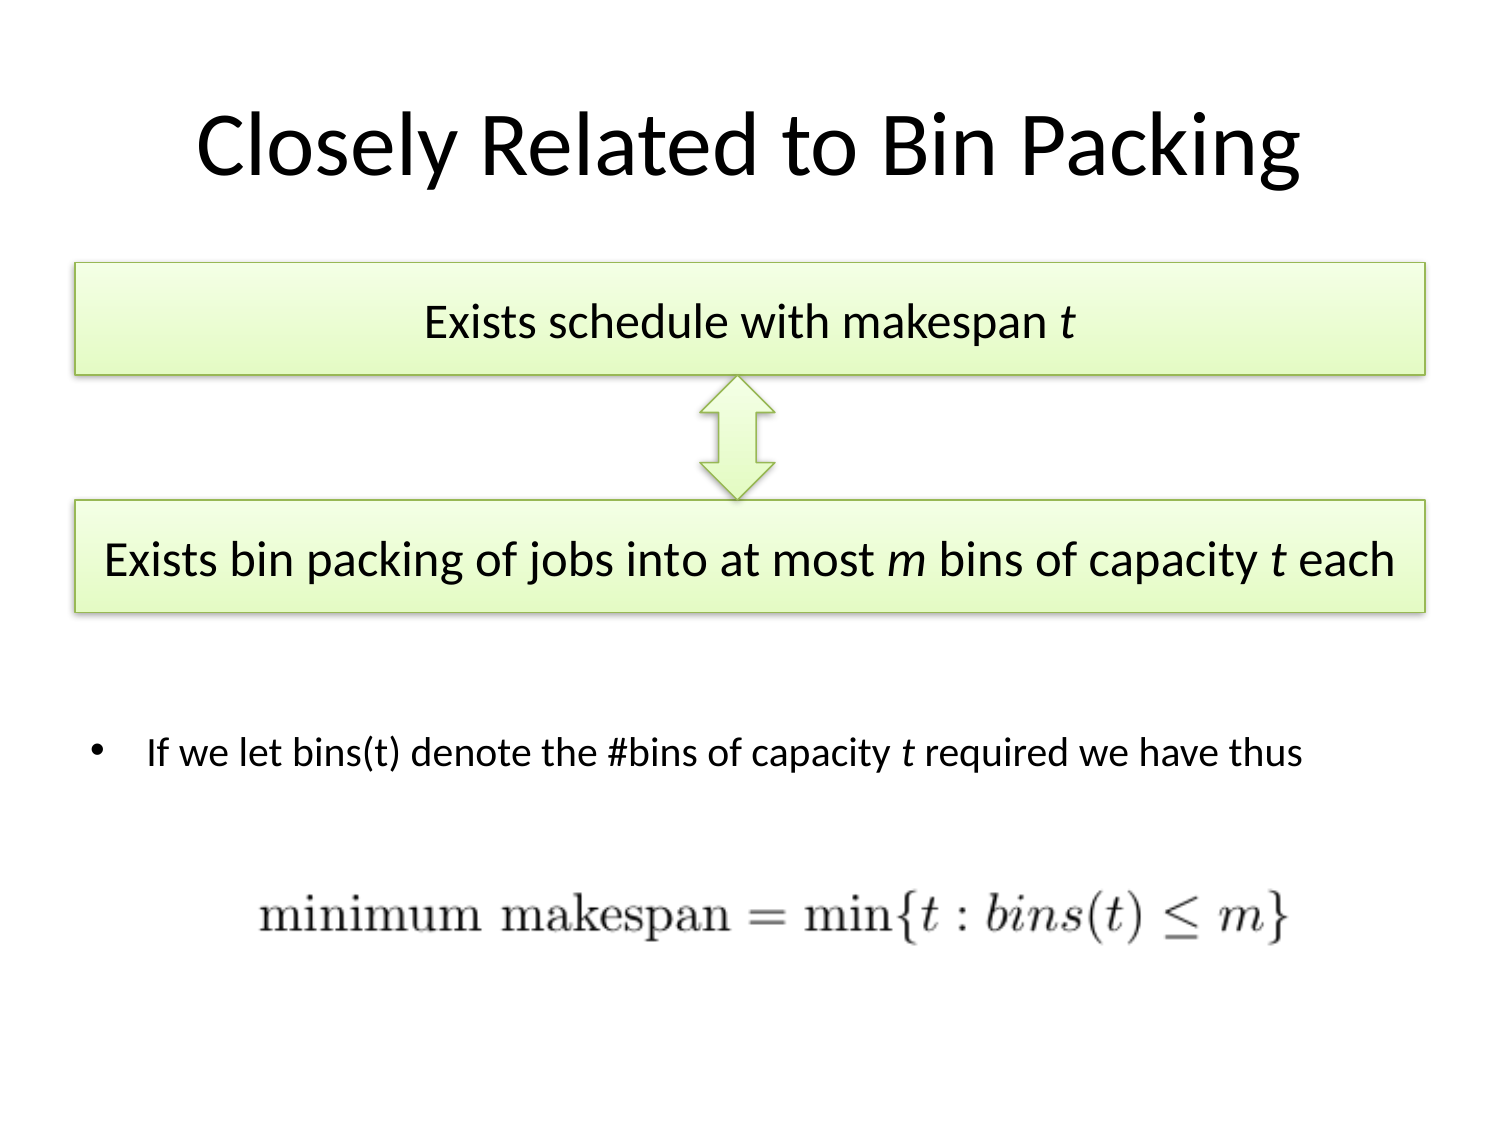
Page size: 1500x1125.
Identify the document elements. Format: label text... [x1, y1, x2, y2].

text_box [699, 374, 776, 501]
text_box Exists bin packing of jobs into at most m bins of capacity t each [74, 499, 1426, 613]
title Closely Related to Bin Packing [75, 45, 1425, 233]
list Exists schedule with makespan t [74, 262, 1426, 376]
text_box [74, 716, 1426, 968]
